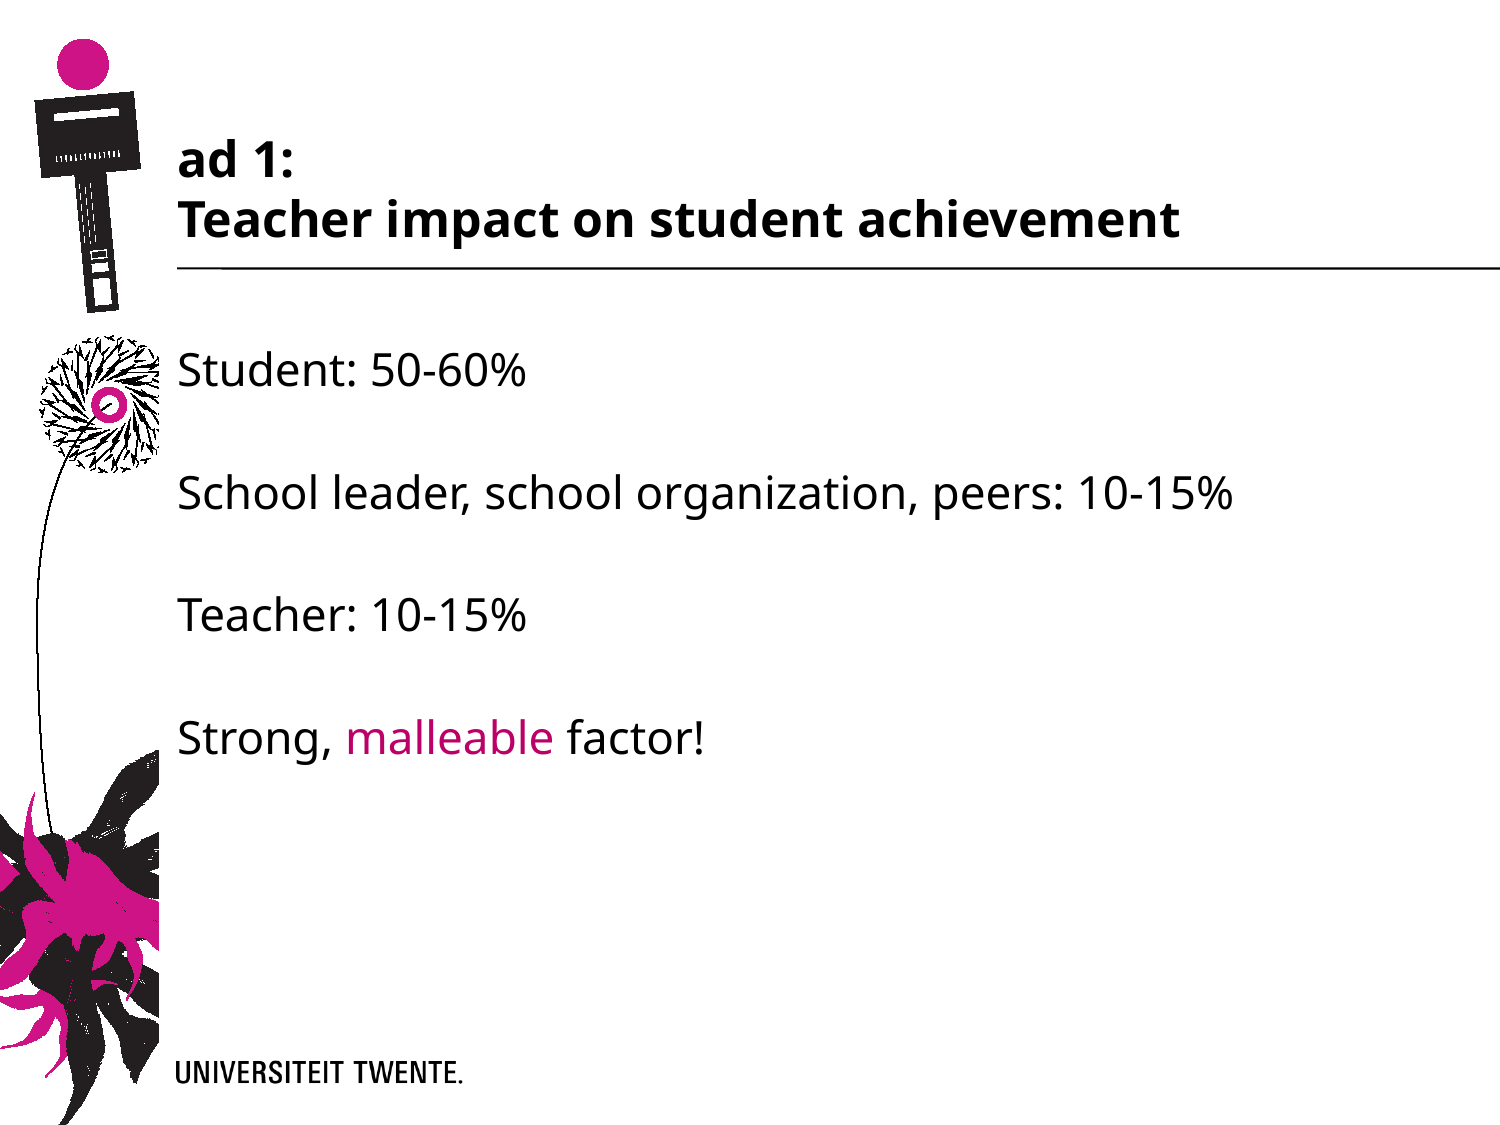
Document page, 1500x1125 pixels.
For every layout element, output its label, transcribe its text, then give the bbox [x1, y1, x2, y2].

list Student: 50-60% School leader, school organization, peers: 10-15% Teacher: 10-15% Strong, malleable factor! [177, 336, 1458, 1024]
picture [0, 0, 482, 1125]
title ad 1: Teacher impact on student achievement [177, 59, 1412, 248]
